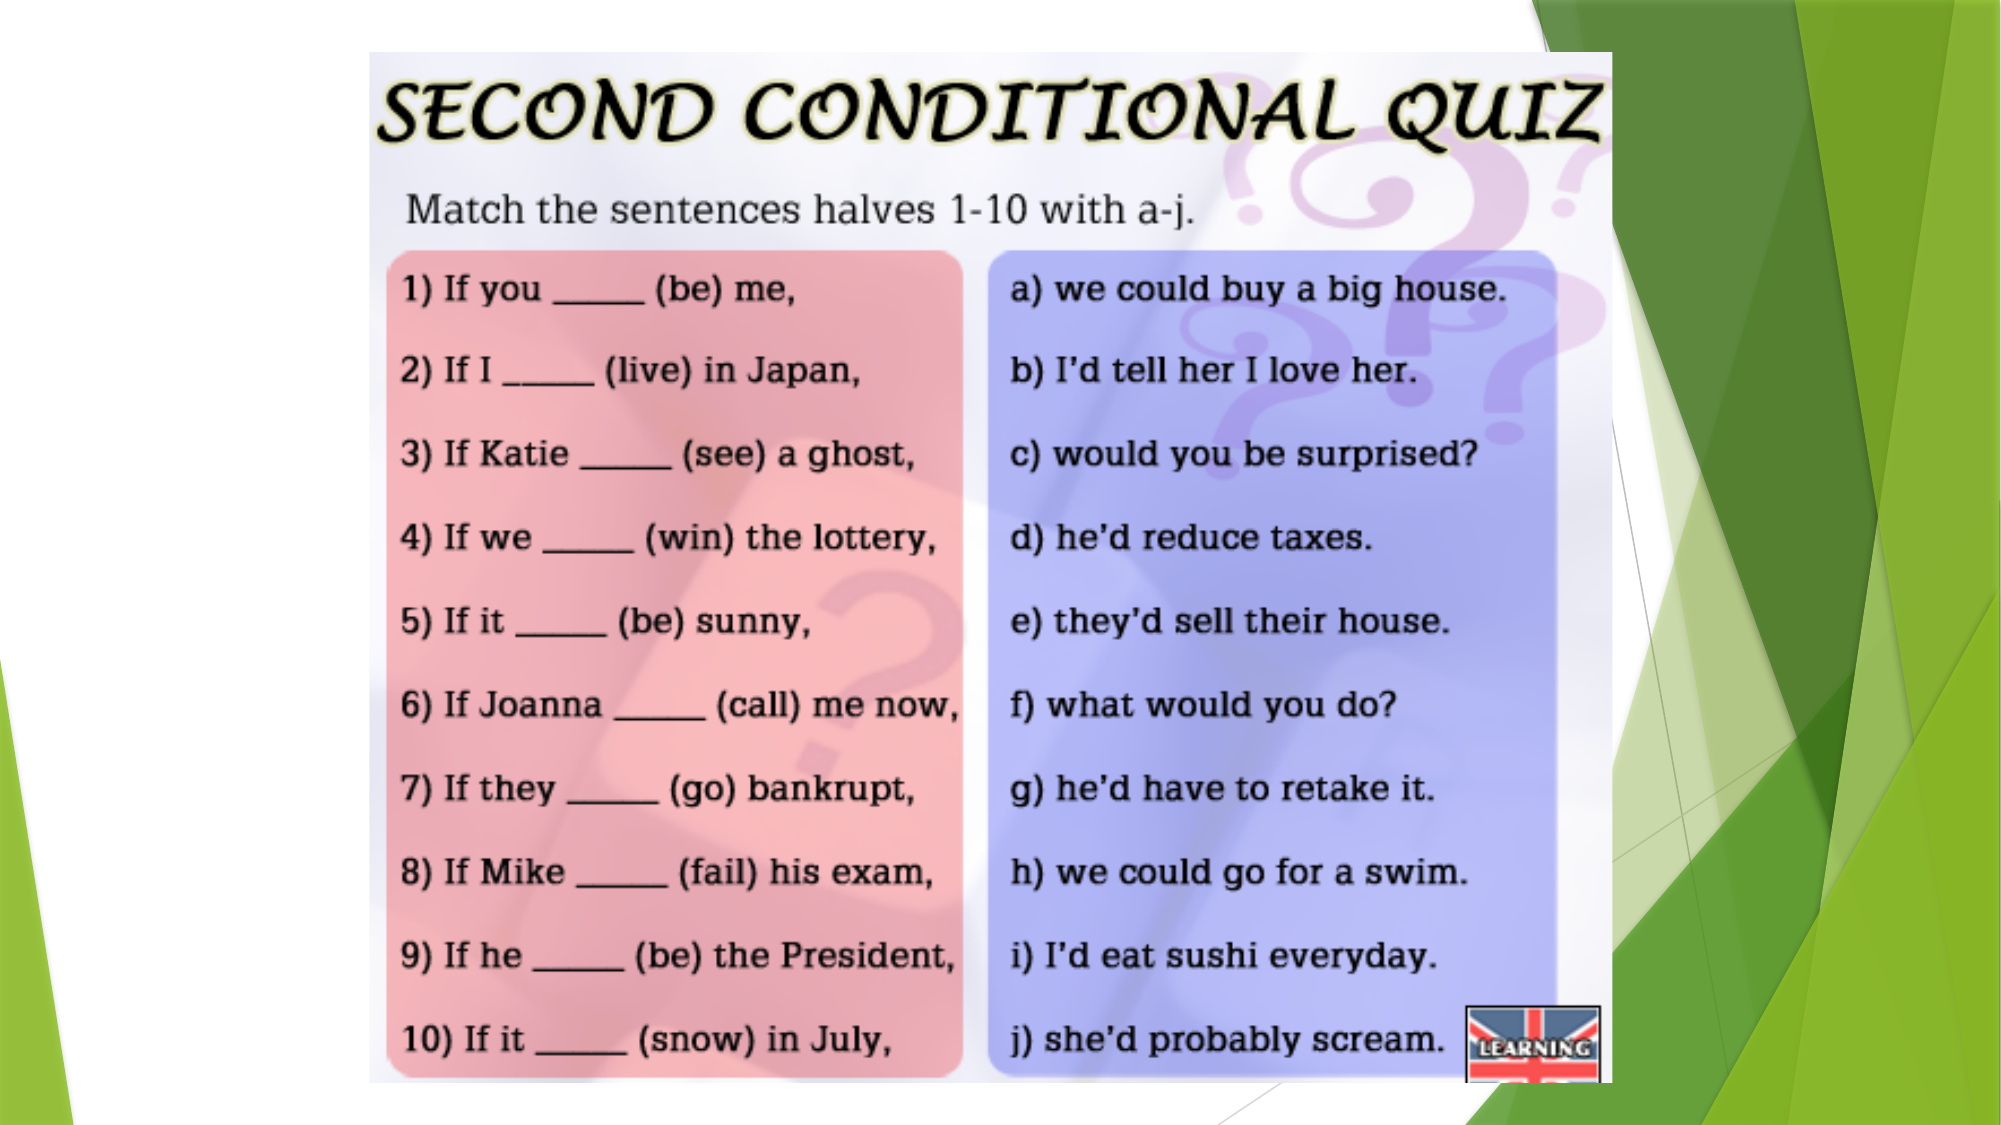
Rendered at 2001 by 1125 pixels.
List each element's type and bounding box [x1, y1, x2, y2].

picture [368, 51, 1613, 1084]
